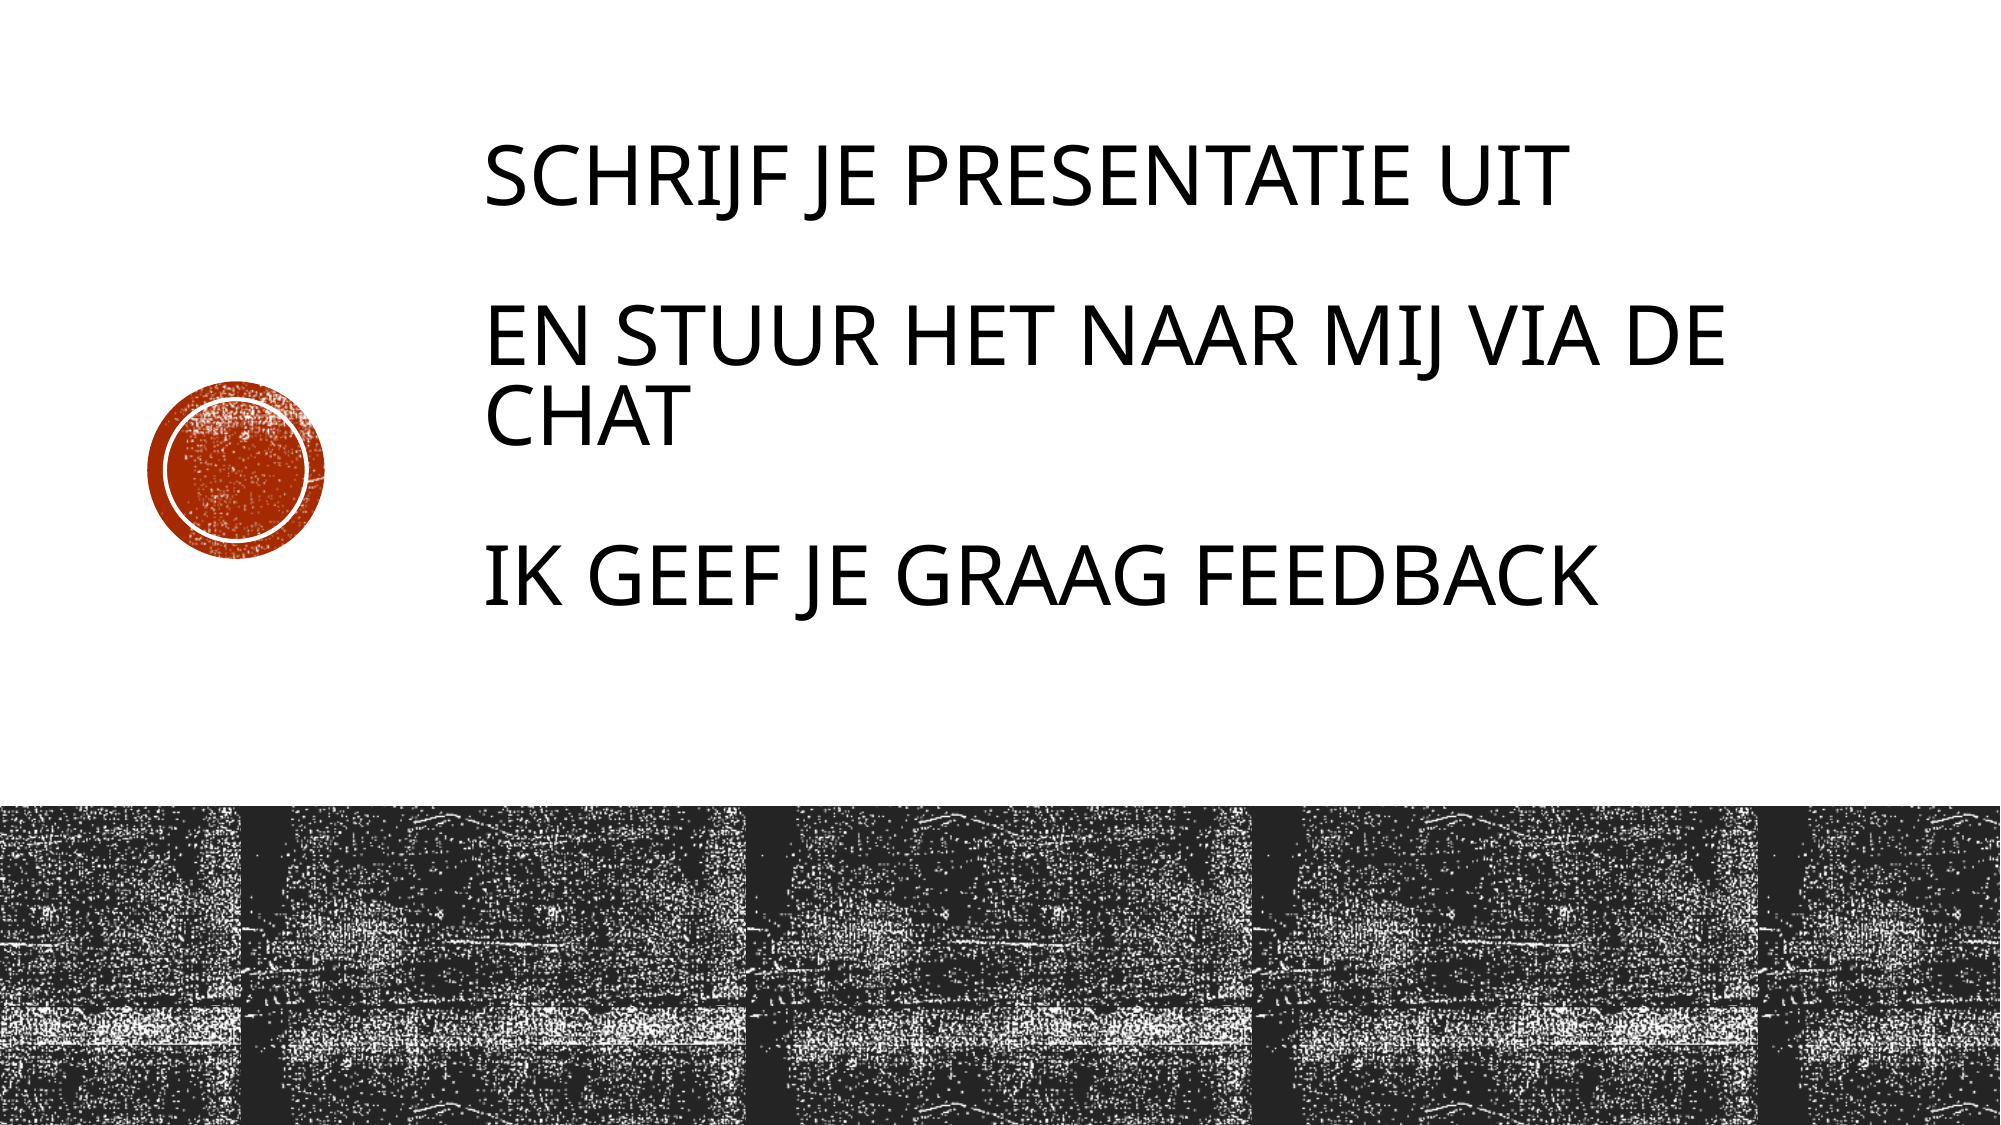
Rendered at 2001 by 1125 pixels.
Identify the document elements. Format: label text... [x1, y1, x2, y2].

title Schrijf je presentatie uit en stuur het naar mij via de chat IK GEEF JE GRAAG FEEDBACK [468, 326, 1878, 437]
